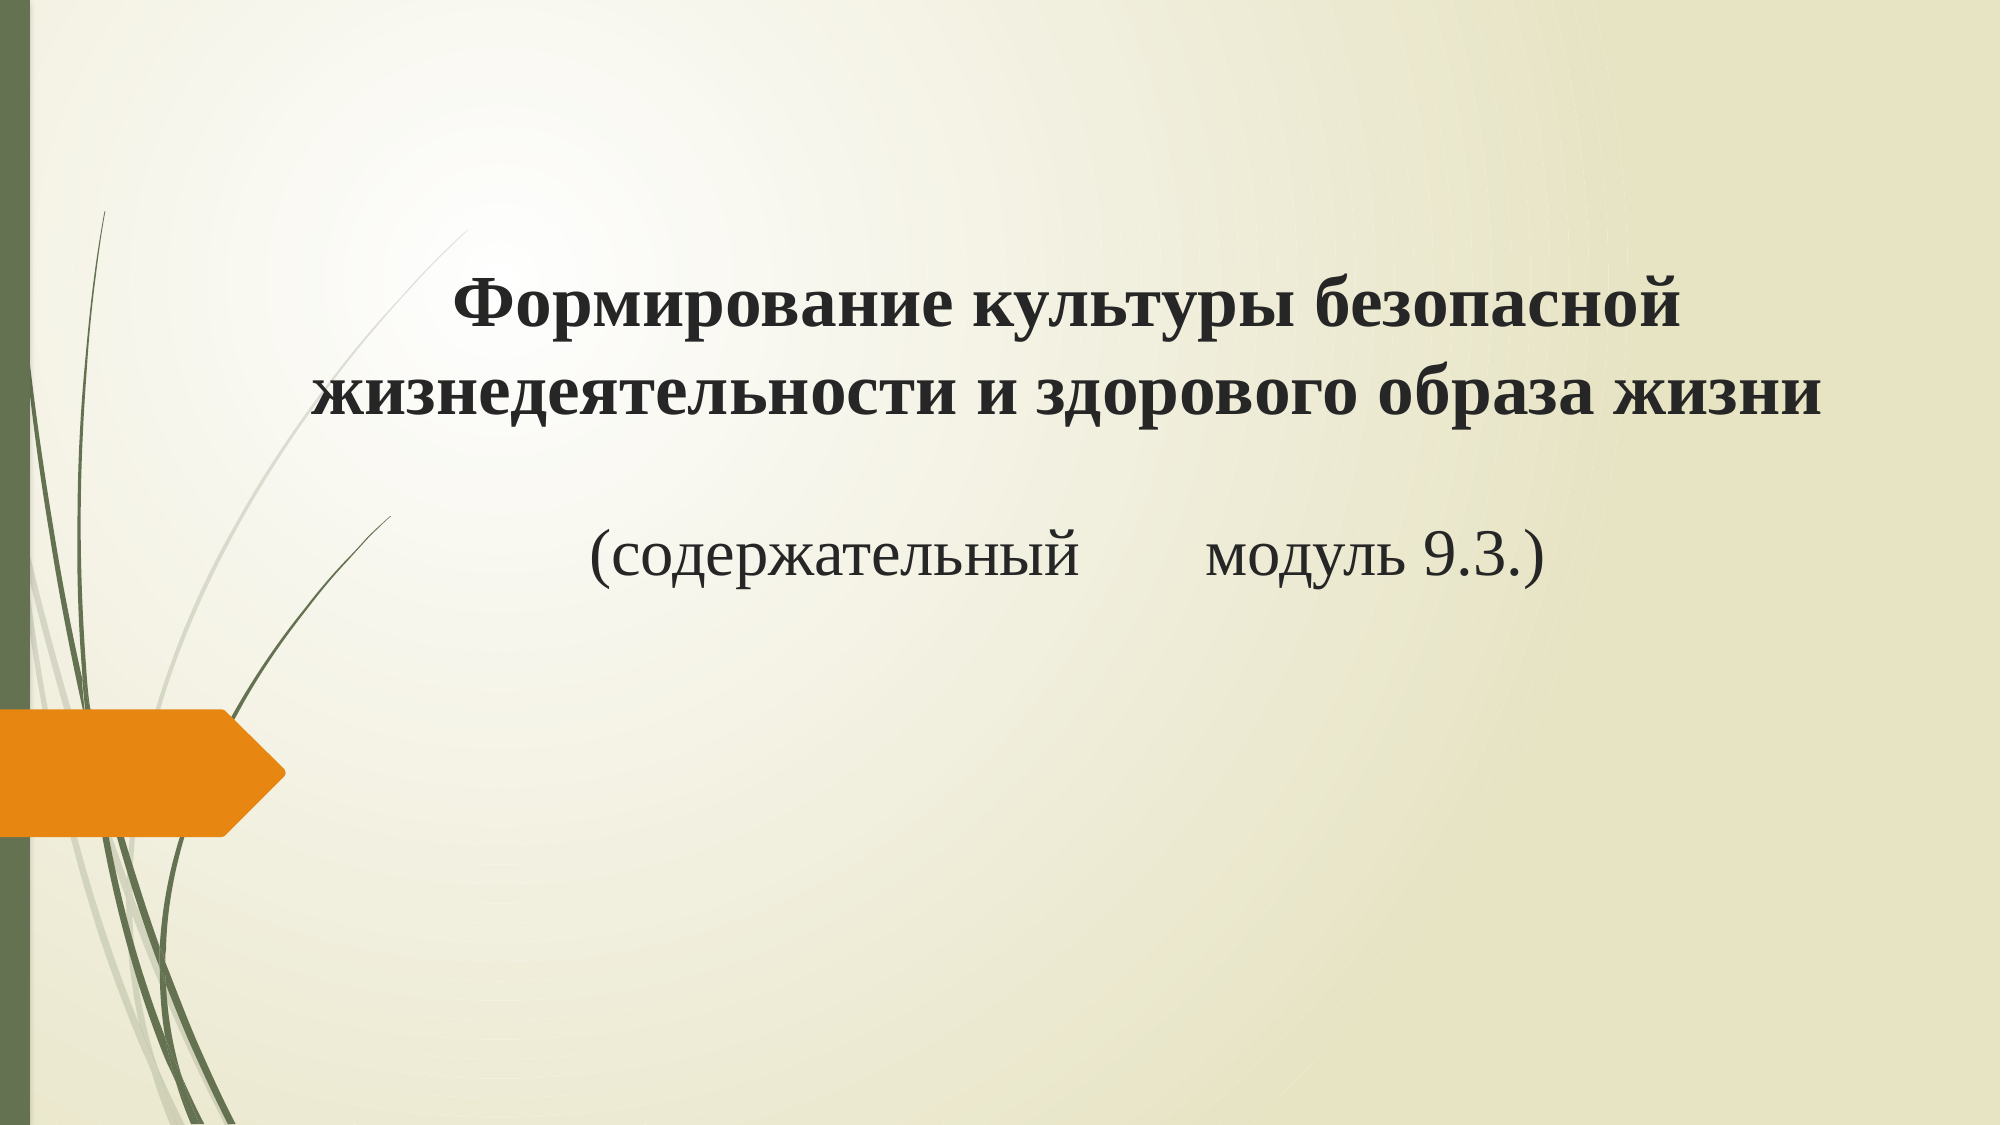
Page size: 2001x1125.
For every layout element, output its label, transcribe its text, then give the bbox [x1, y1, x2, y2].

title Формирование культуры безопасной жизнедеятельности и здорового образа жизни (содержательный модуль 9.3.) [150, 91, 1985, 677]
